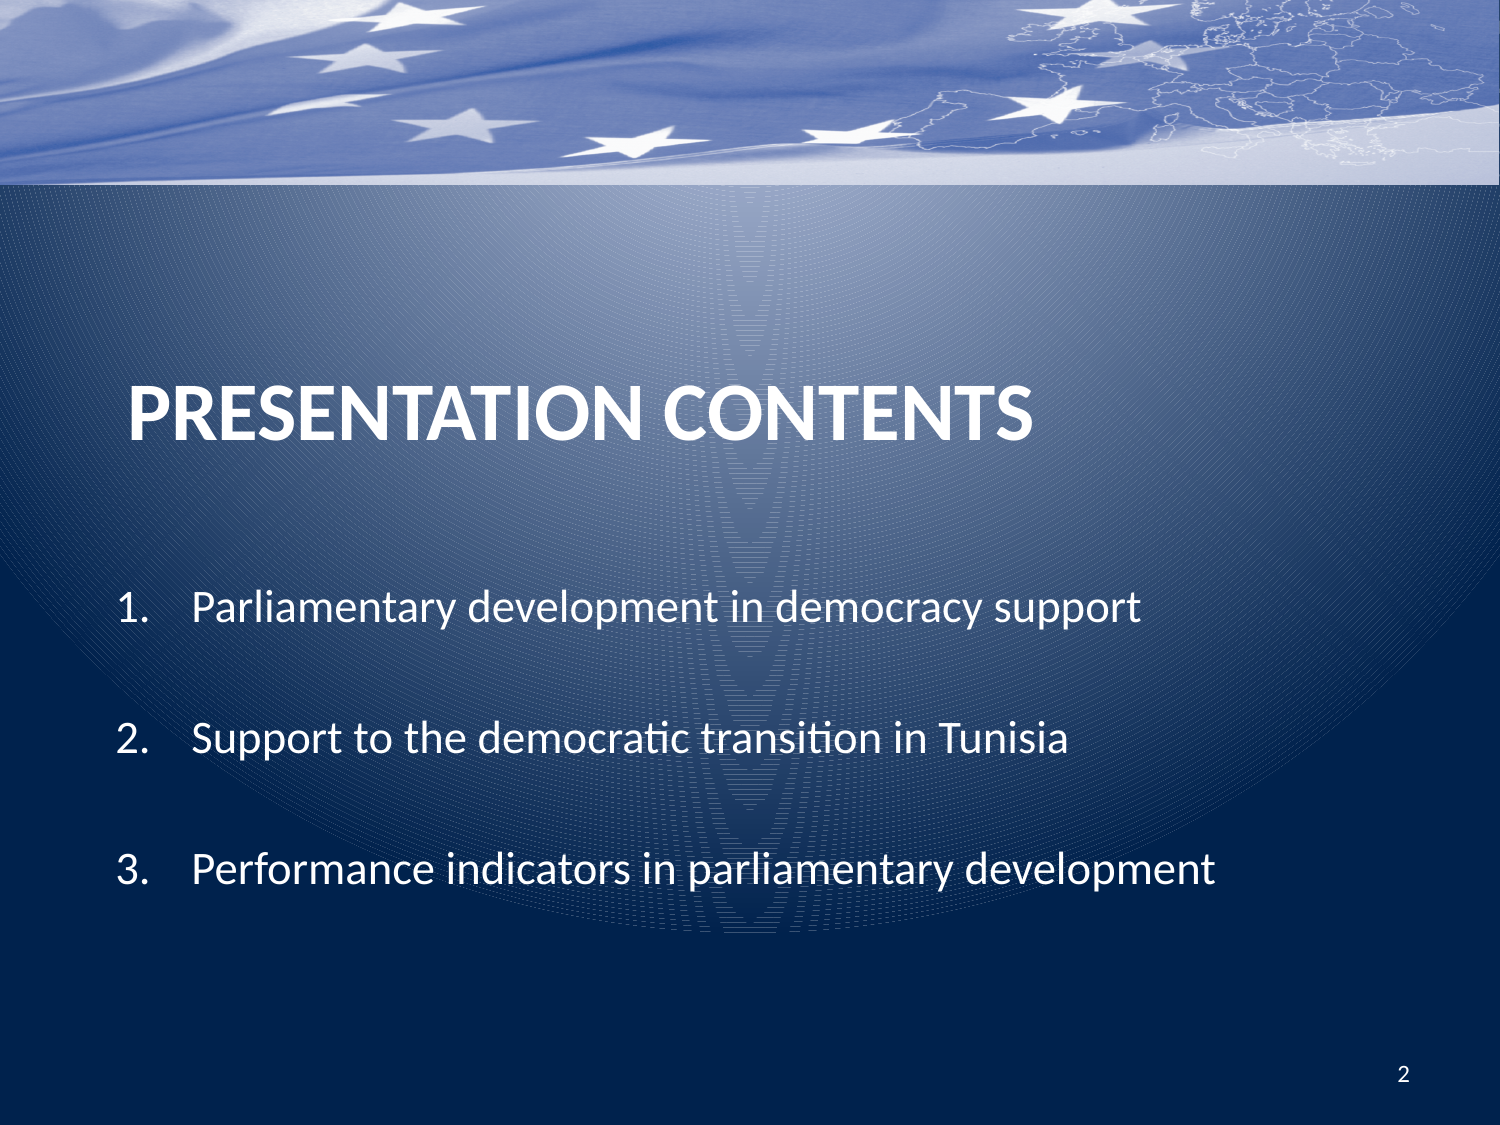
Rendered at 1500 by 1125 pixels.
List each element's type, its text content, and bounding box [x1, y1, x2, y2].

title Presentation contents [112, 349, 1388, 503]
slide_number 2 [1074, 1042, 1425, 1103]
list Parliamentary development in democracy support Support to the democratic transition in Tunisia Performance indicators in parliamentary development [100, 503, 1376, 908]
picture [0, 0, 1499, 185]
